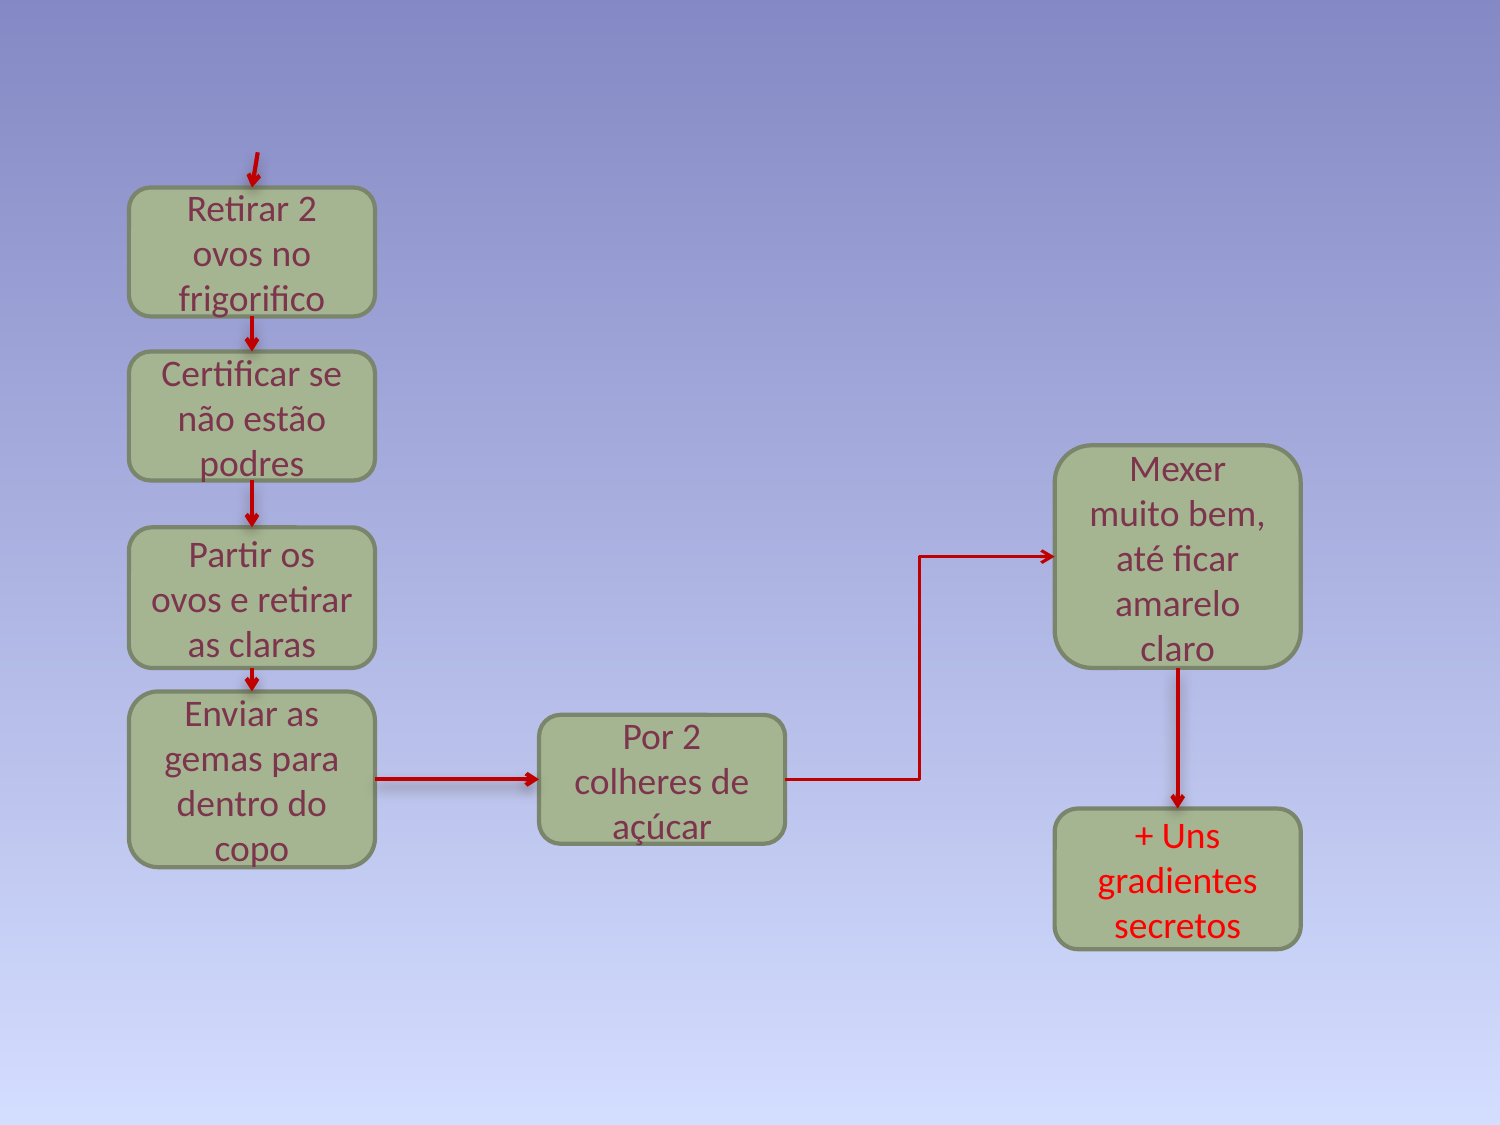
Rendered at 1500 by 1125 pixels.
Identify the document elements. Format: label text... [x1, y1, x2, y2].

text_box Mexer muito bem, até ficar amarelo claro [1052, 443, 1303, 671]
text_box + Uns gradientes secretos [1052, 806, 1303, 952]
text_box Certificar se não estão podres [126, 349, 378, 483]
text_box Enviar as gemas para dentro do copo [126, 689, 378, 870]
text_box Retirar 2 ovos no frigorifico [126, 185, 378, 319]
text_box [236, 166, 273, 174]
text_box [784, 556, 1055, 780]
text_box Por 2 colheres de açúcar [536, 712, 788, 846]
text_box Partir os ovos e retirar as claras [126, 525, 378, 671]
